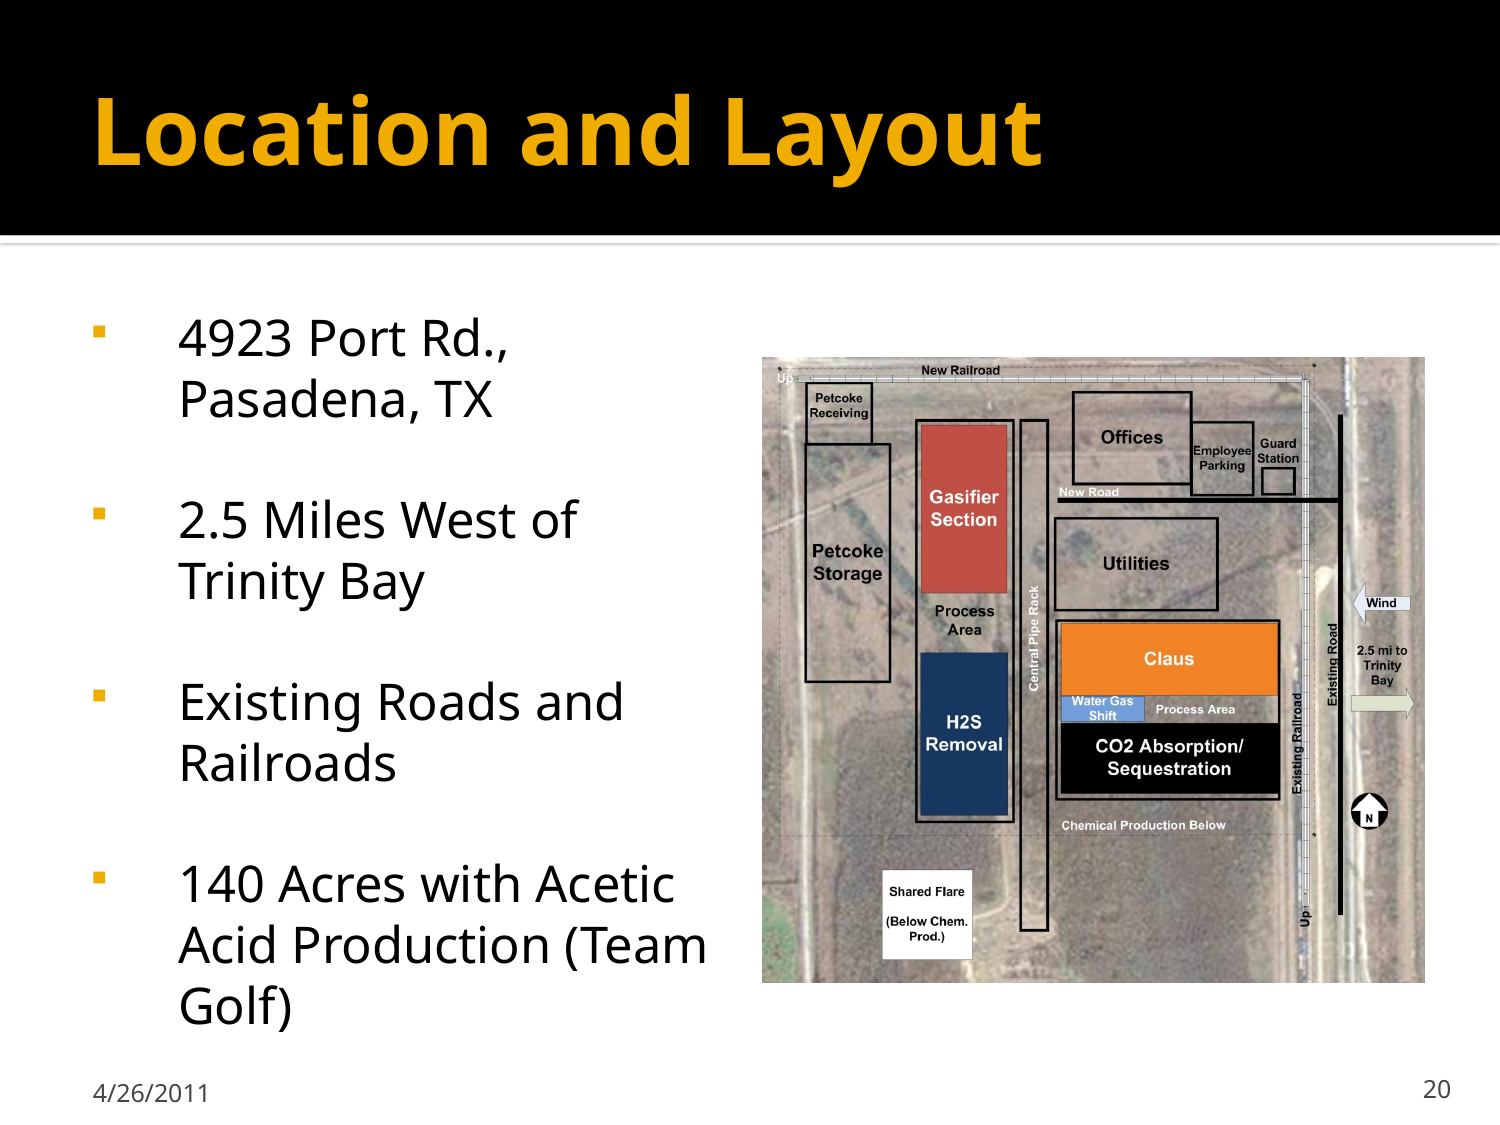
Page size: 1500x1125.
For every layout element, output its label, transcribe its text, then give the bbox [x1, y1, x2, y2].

slide_number 20 [1345, 1062, 1467, 1108]
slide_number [75, 1062, 425, 1108]
title Location and Layout [75, 24, 1425, 231]
list 4923 Port Rd., Pasadena, TX 2.5 Miles West of Trinity Bay Existing Roads and Railroads 140 Acres with Acetic Acid Production (Team Golf) [75, 291, 738, 1050]
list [762, 357, 1425, 983]
